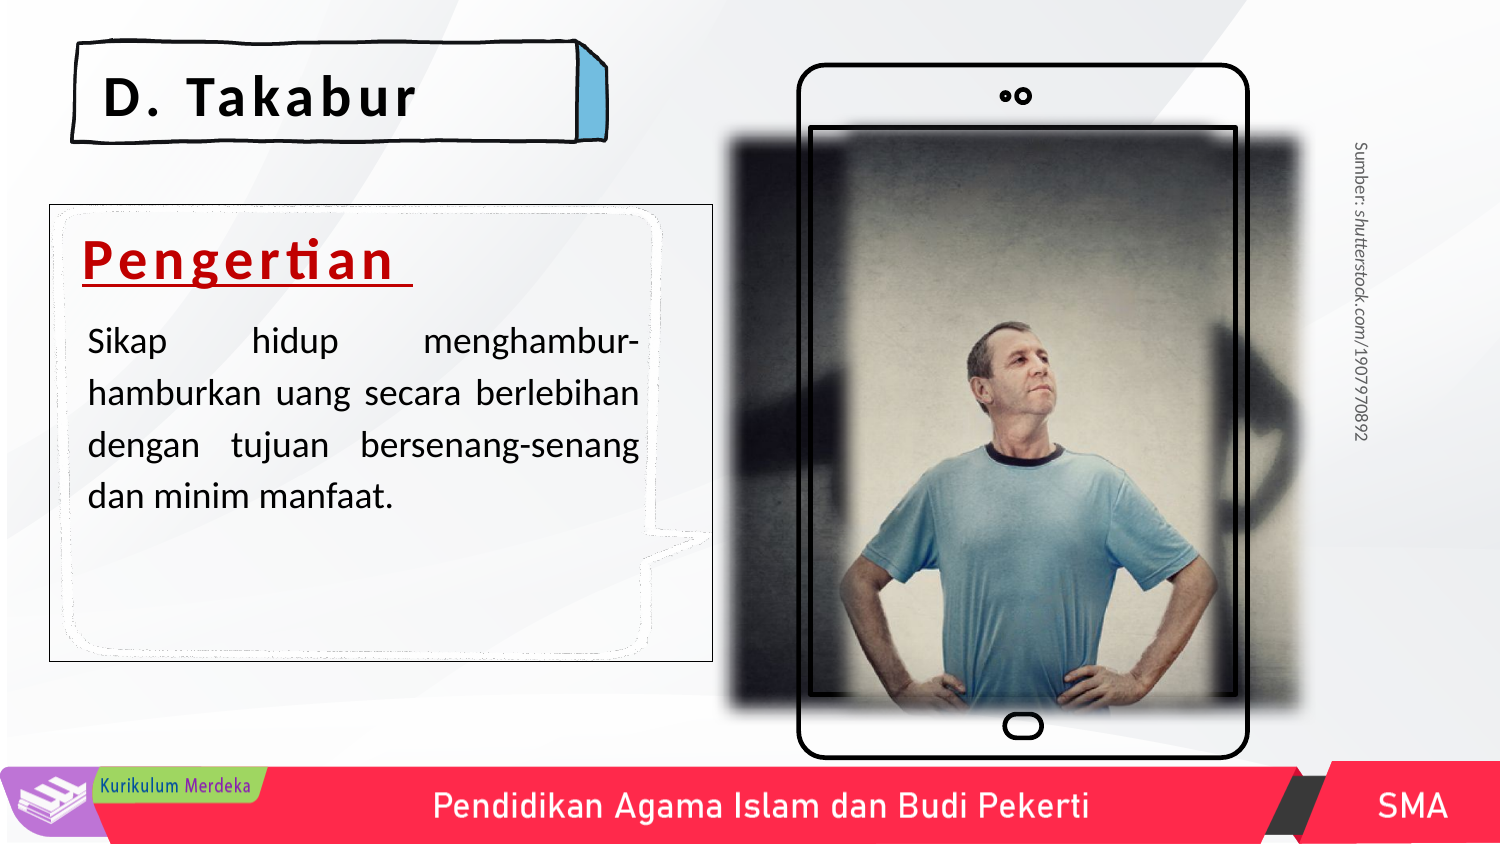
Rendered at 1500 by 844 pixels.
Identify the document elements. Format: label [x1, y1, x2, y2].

text_box [798, 64, 1248, 758]
picture [0, 0, 1500, 844]
text_box [70, 38, 609, 146]
